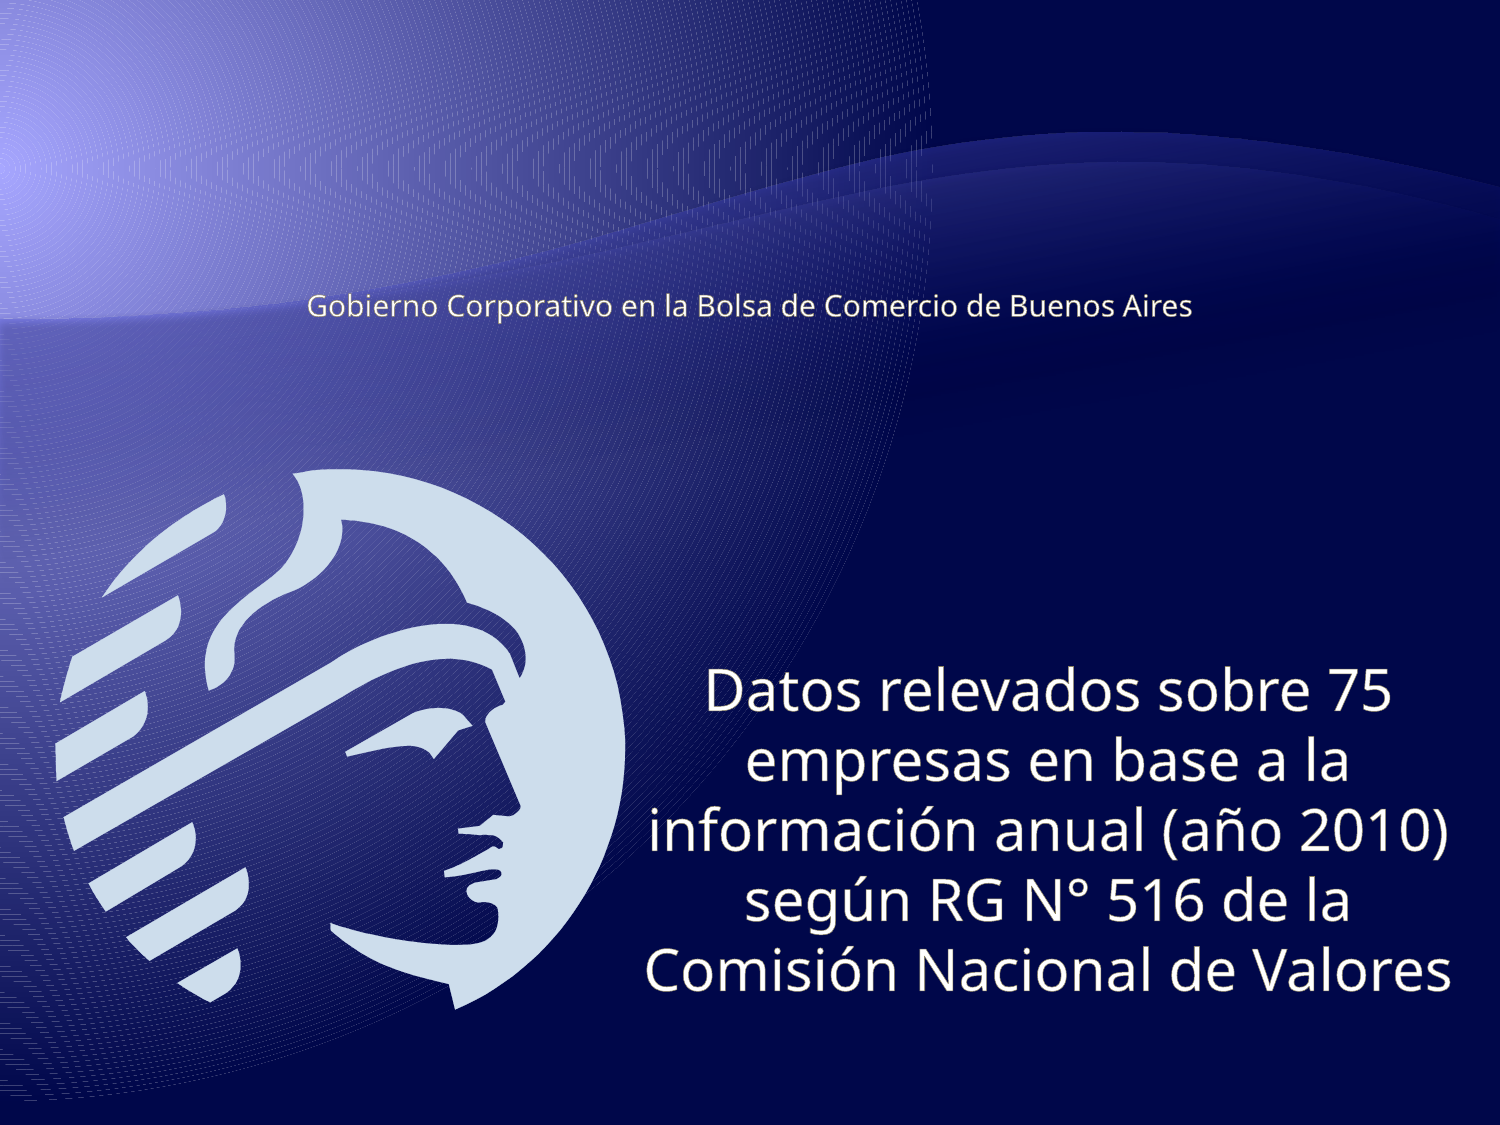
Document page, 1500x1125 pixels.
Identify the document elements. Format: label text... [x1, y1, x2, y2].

text_box Datos relevados sobre 75 empresas en base a la información anual (año 2010) según RG N° 516 de la Comisión Nacional de Valores [632, 645, 1500, 1010]
picture [52, 467, 627, 1012]
text_box Gobierno Corporativo en la Bolsa de Comercio de Buenos Aires [88, 267, 1412, 445]
